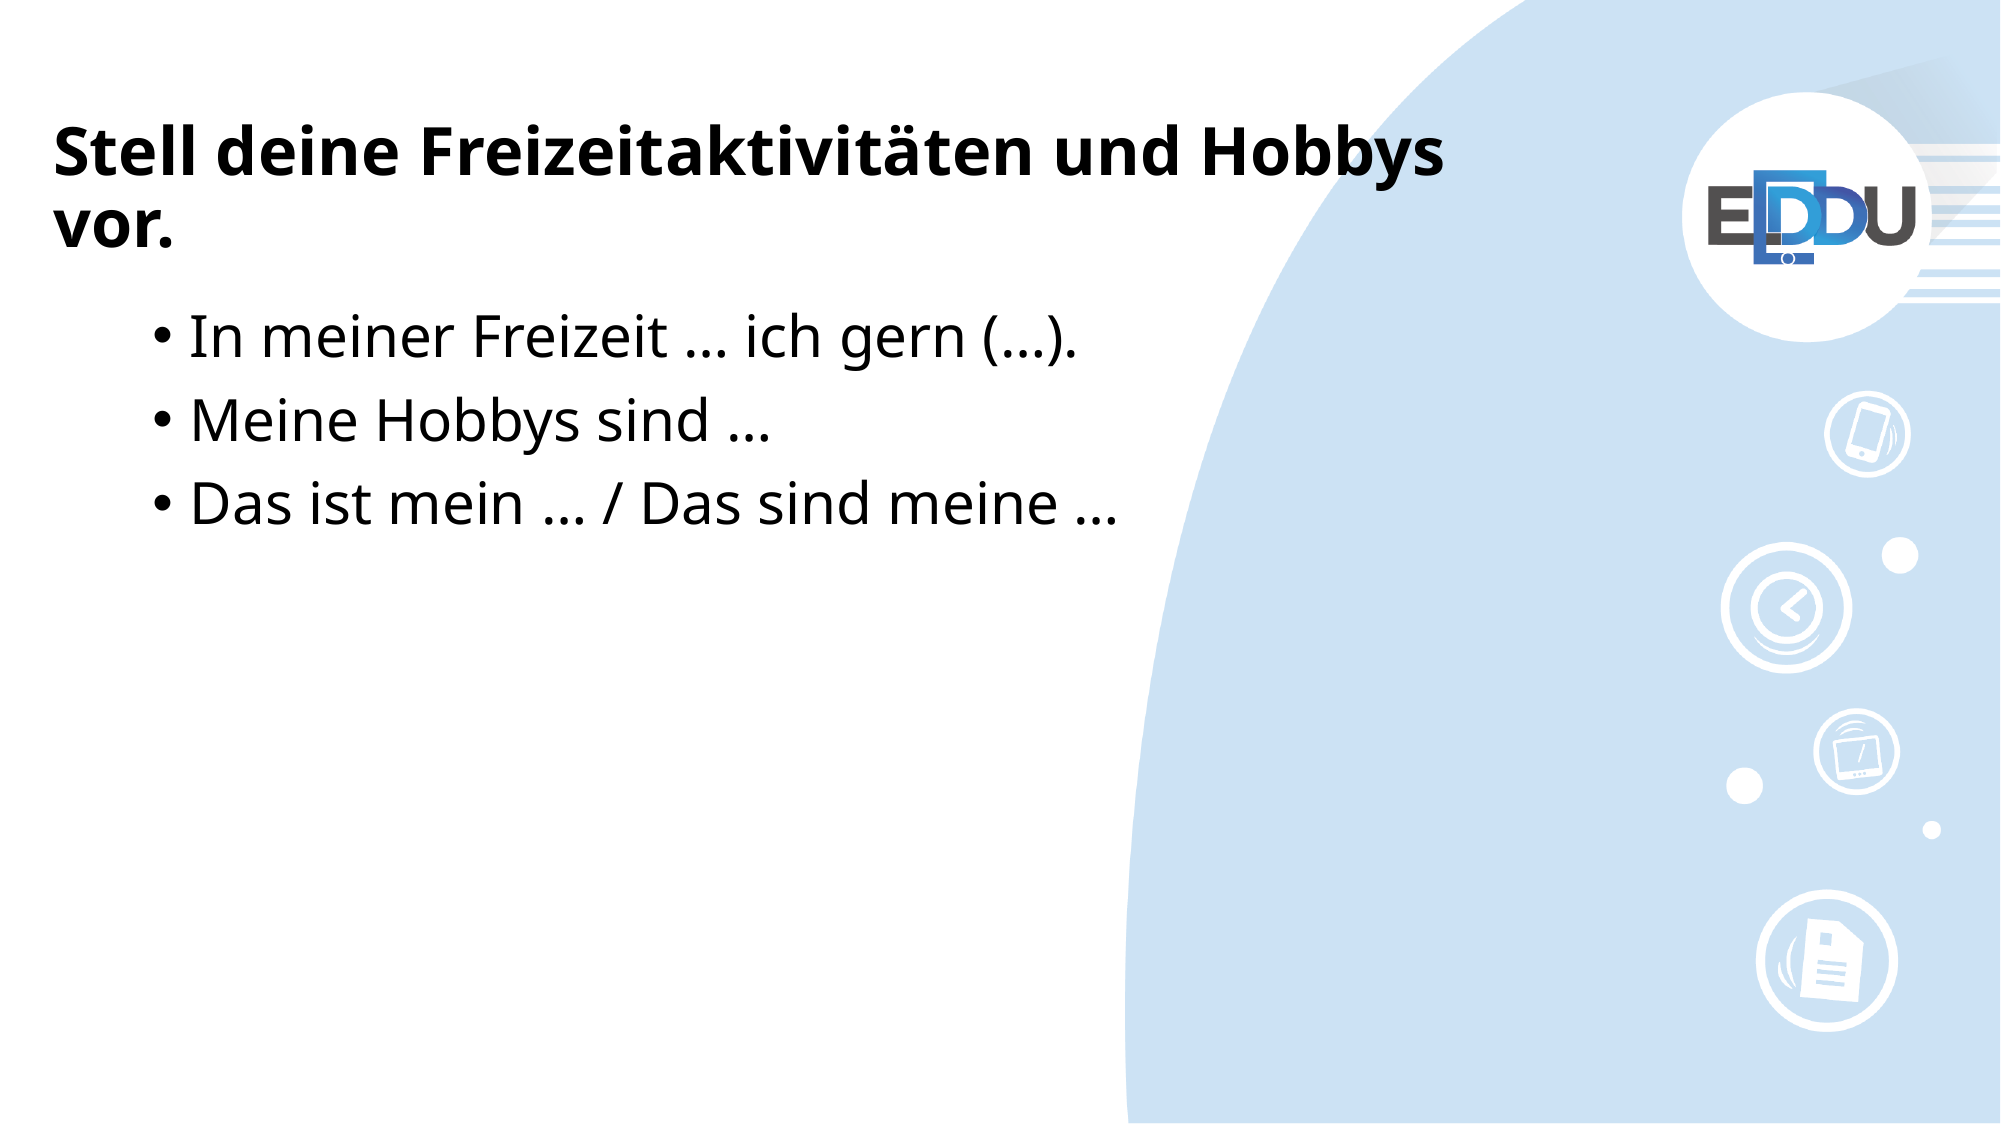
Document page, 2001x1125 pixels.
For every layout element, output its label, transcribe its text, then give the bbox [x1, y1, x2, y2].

list In meiner Freizeit … ich gern (…). Meine Hobbys sind … Das ist mein … / Das sind meine … [137, 299, 1595, 1014]
title Stell deine Freizeitaktivitäten und Hobbys vor. [38, 102, 1595, 278]
picture [0, 0, 2001, 1125]
